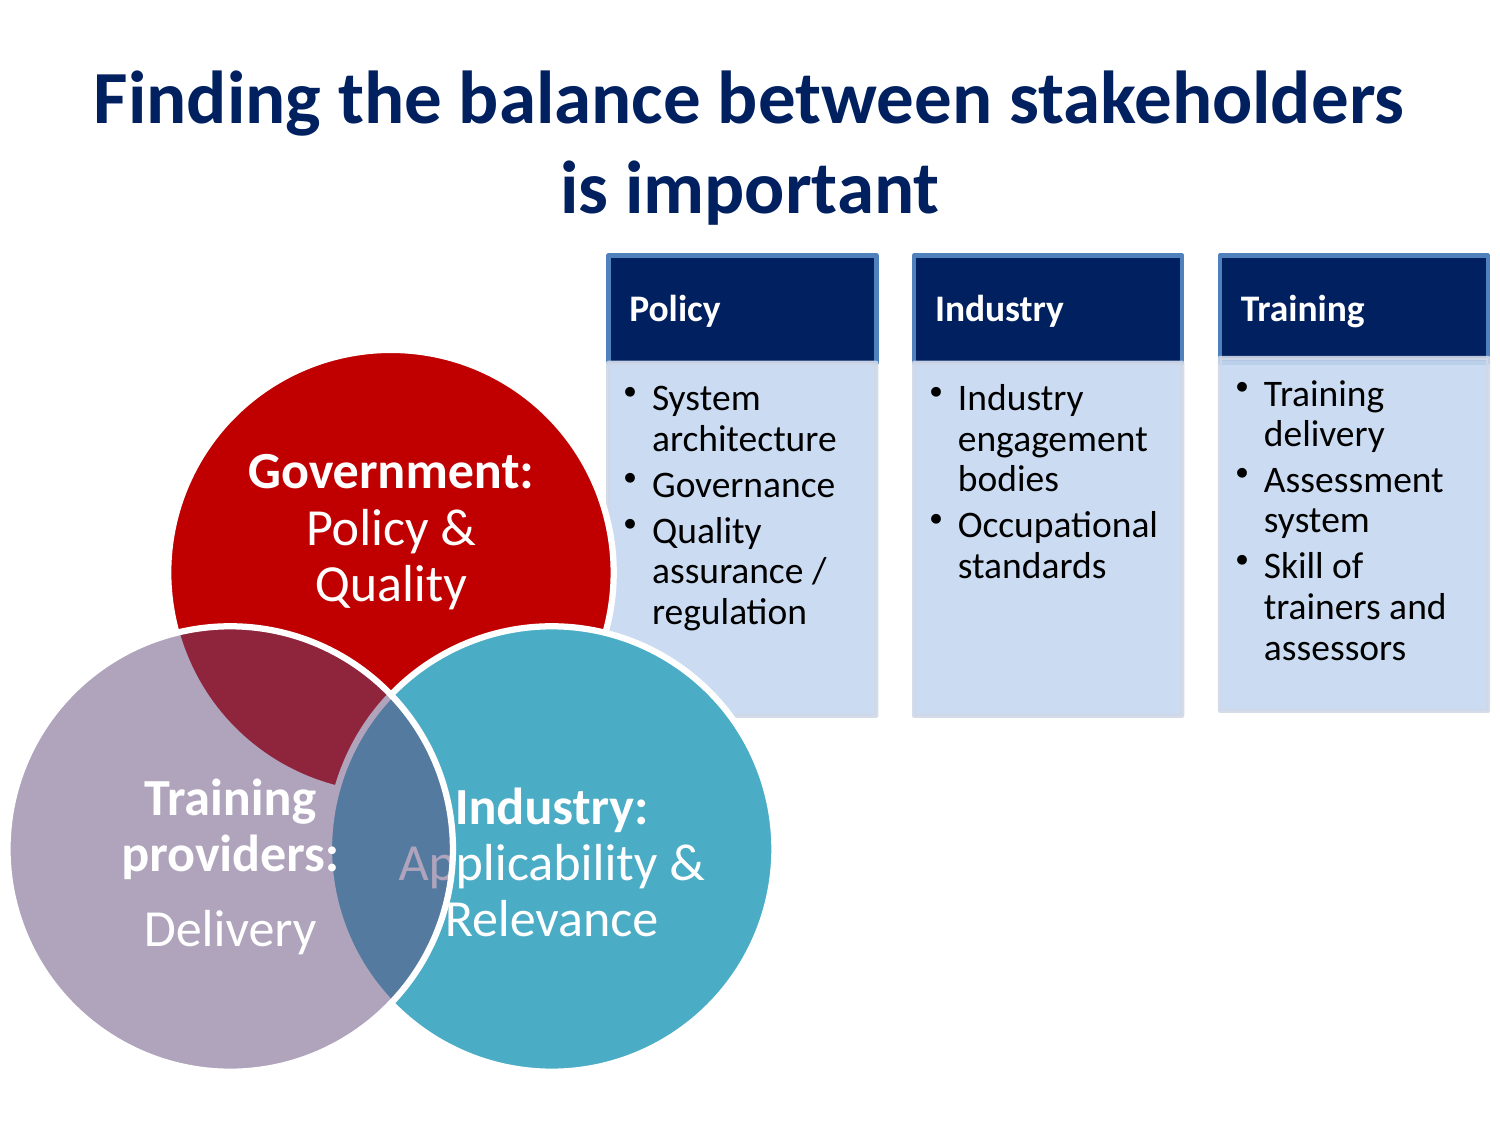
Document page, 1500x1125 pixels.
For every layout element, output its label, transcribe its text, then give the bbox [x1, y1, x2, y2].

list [0, 349, 1345, 1093]
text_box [607, 255, 1489, 717]
title Finding the balance between stakeholders is important [75, 45, 1425, 233]
